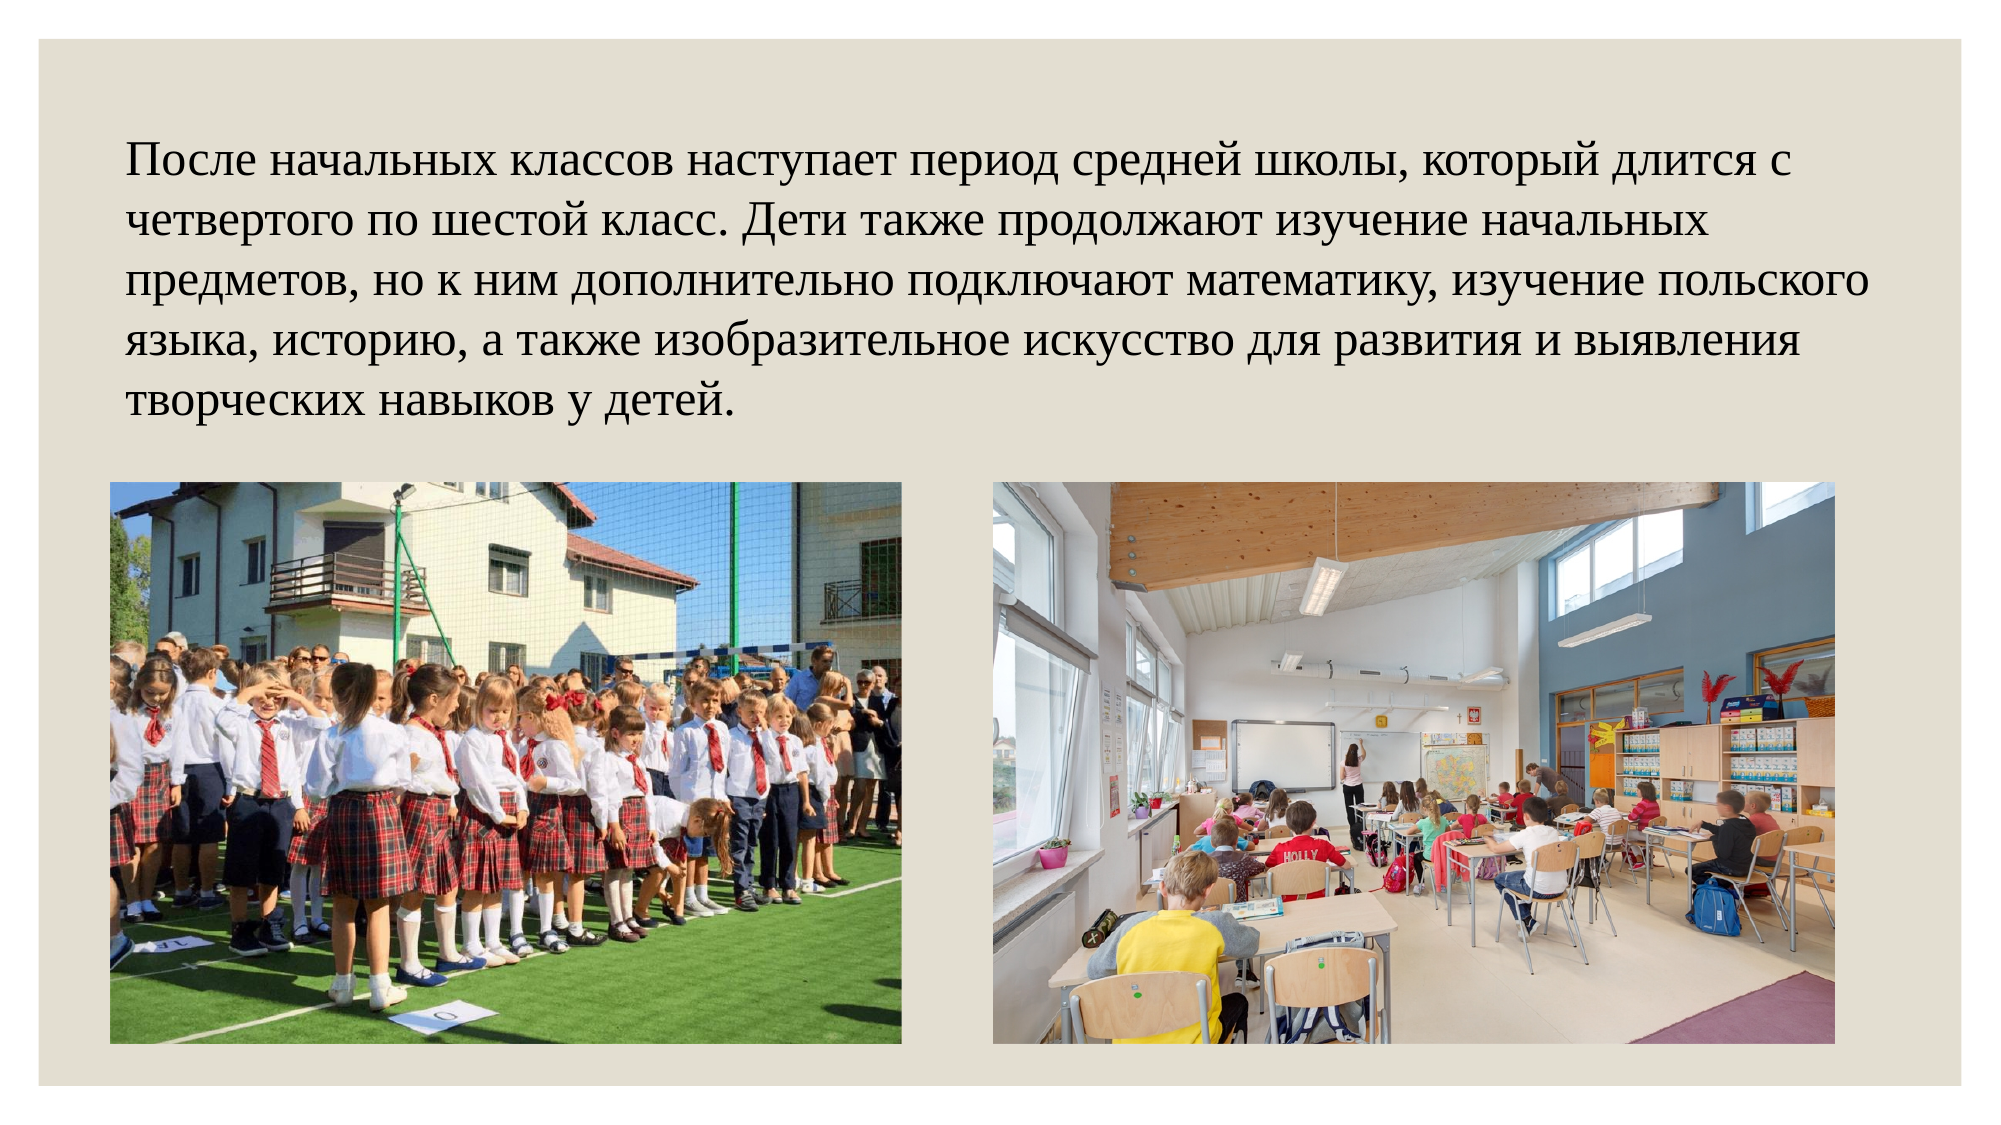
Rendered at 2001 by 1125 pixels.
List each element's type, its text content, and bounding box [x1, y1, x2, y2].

picture [992, 482, 1835, 1044]
list После начальных классов наступает период средней школы, который длится с четвертого по шестой класс. Дети также продолжают изучение начальных предметов, но к ним дополнительно подключают математику, изучение польского языка, историю, а также изобразительное искусство для развития и выявления творческих навыков у детей. [110, 117, 1927, 763]
picture [110, 482, 902, 1044]
